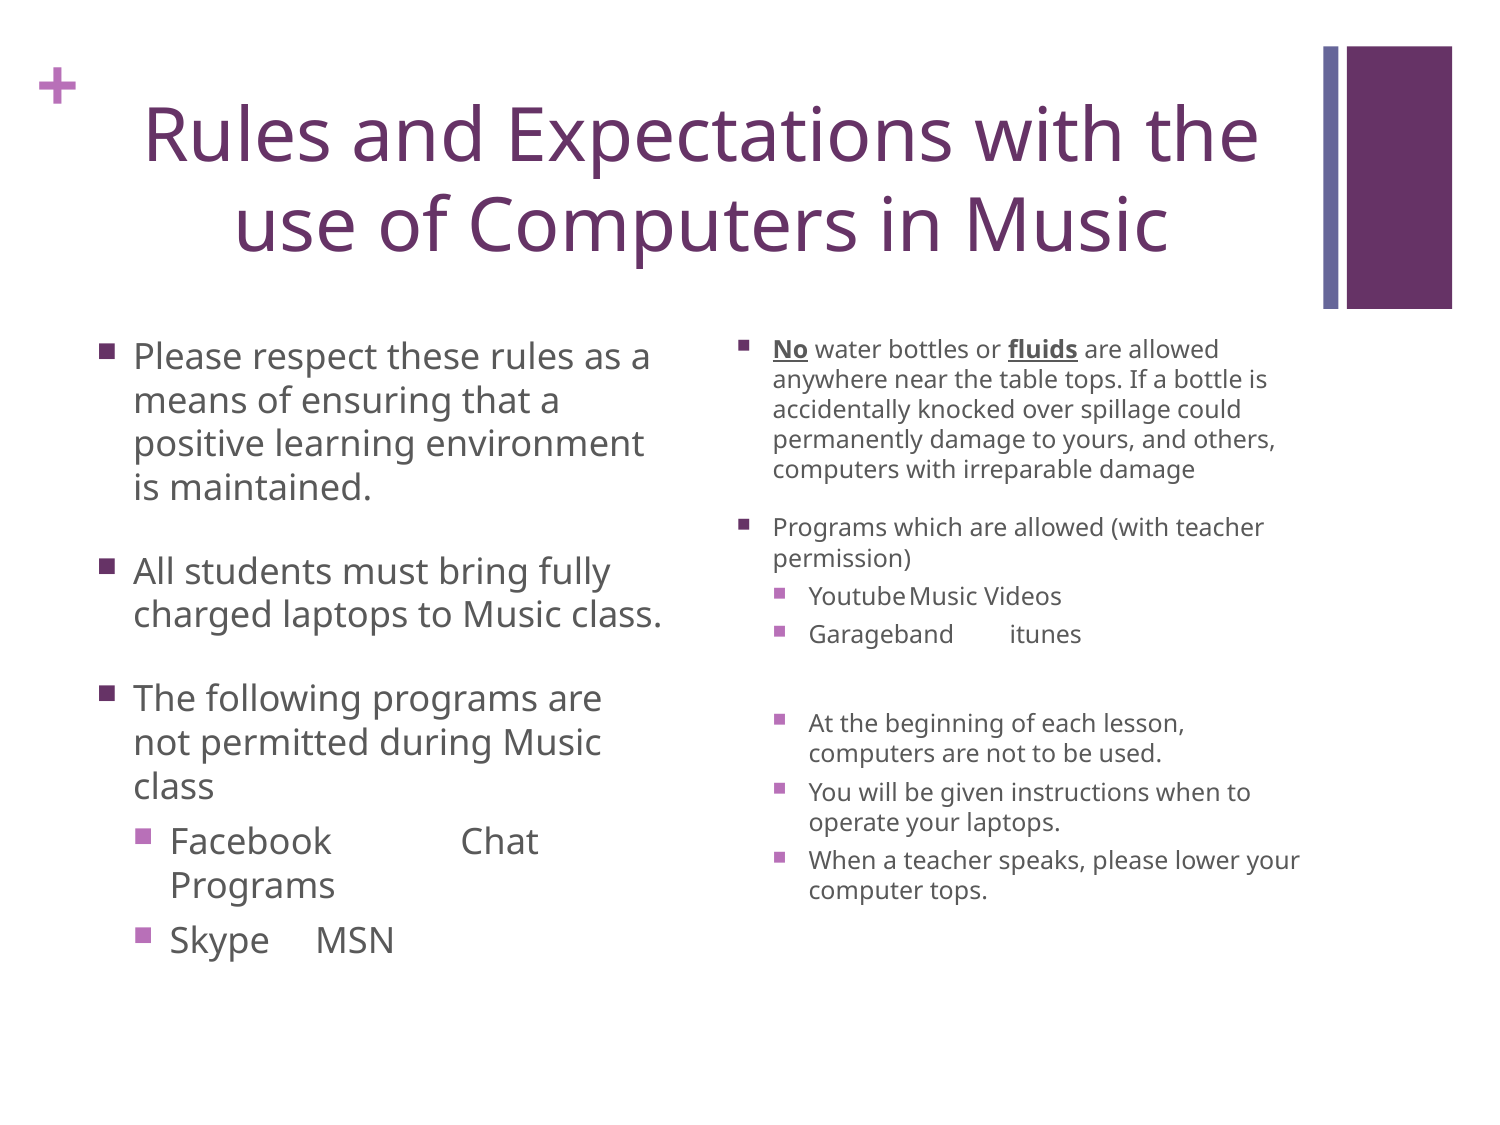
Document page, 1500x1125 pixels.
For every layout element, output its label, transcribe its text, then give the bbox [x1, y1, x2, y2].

list No water bottles or fluids are allowed anywhere near the table tops. If a bottle is accidentally knocked over spillage could permanently damage to yours, and others, computers with irreparable damage Programs which are allowed (with teacher permission) Youtube Music Videos Garageband itunes At the beginning of each lesson, computers are not to be used. You will be given instructions when to operate your laptops. When a teacher speaks, please lower your computer tops. [721, 325, 1322, 1005]
list Please respect these rules as a means of ensuring that a positive learning environment is maintained. All students must bring fully charged laptops to Music class. The following programs are not permitted during Music class Facebook Chat Programs Skype MSN [81, 325, 682, 1005]
title Rules and Expectations with the use of Computers in Music [81, 79, 1322, 296]
